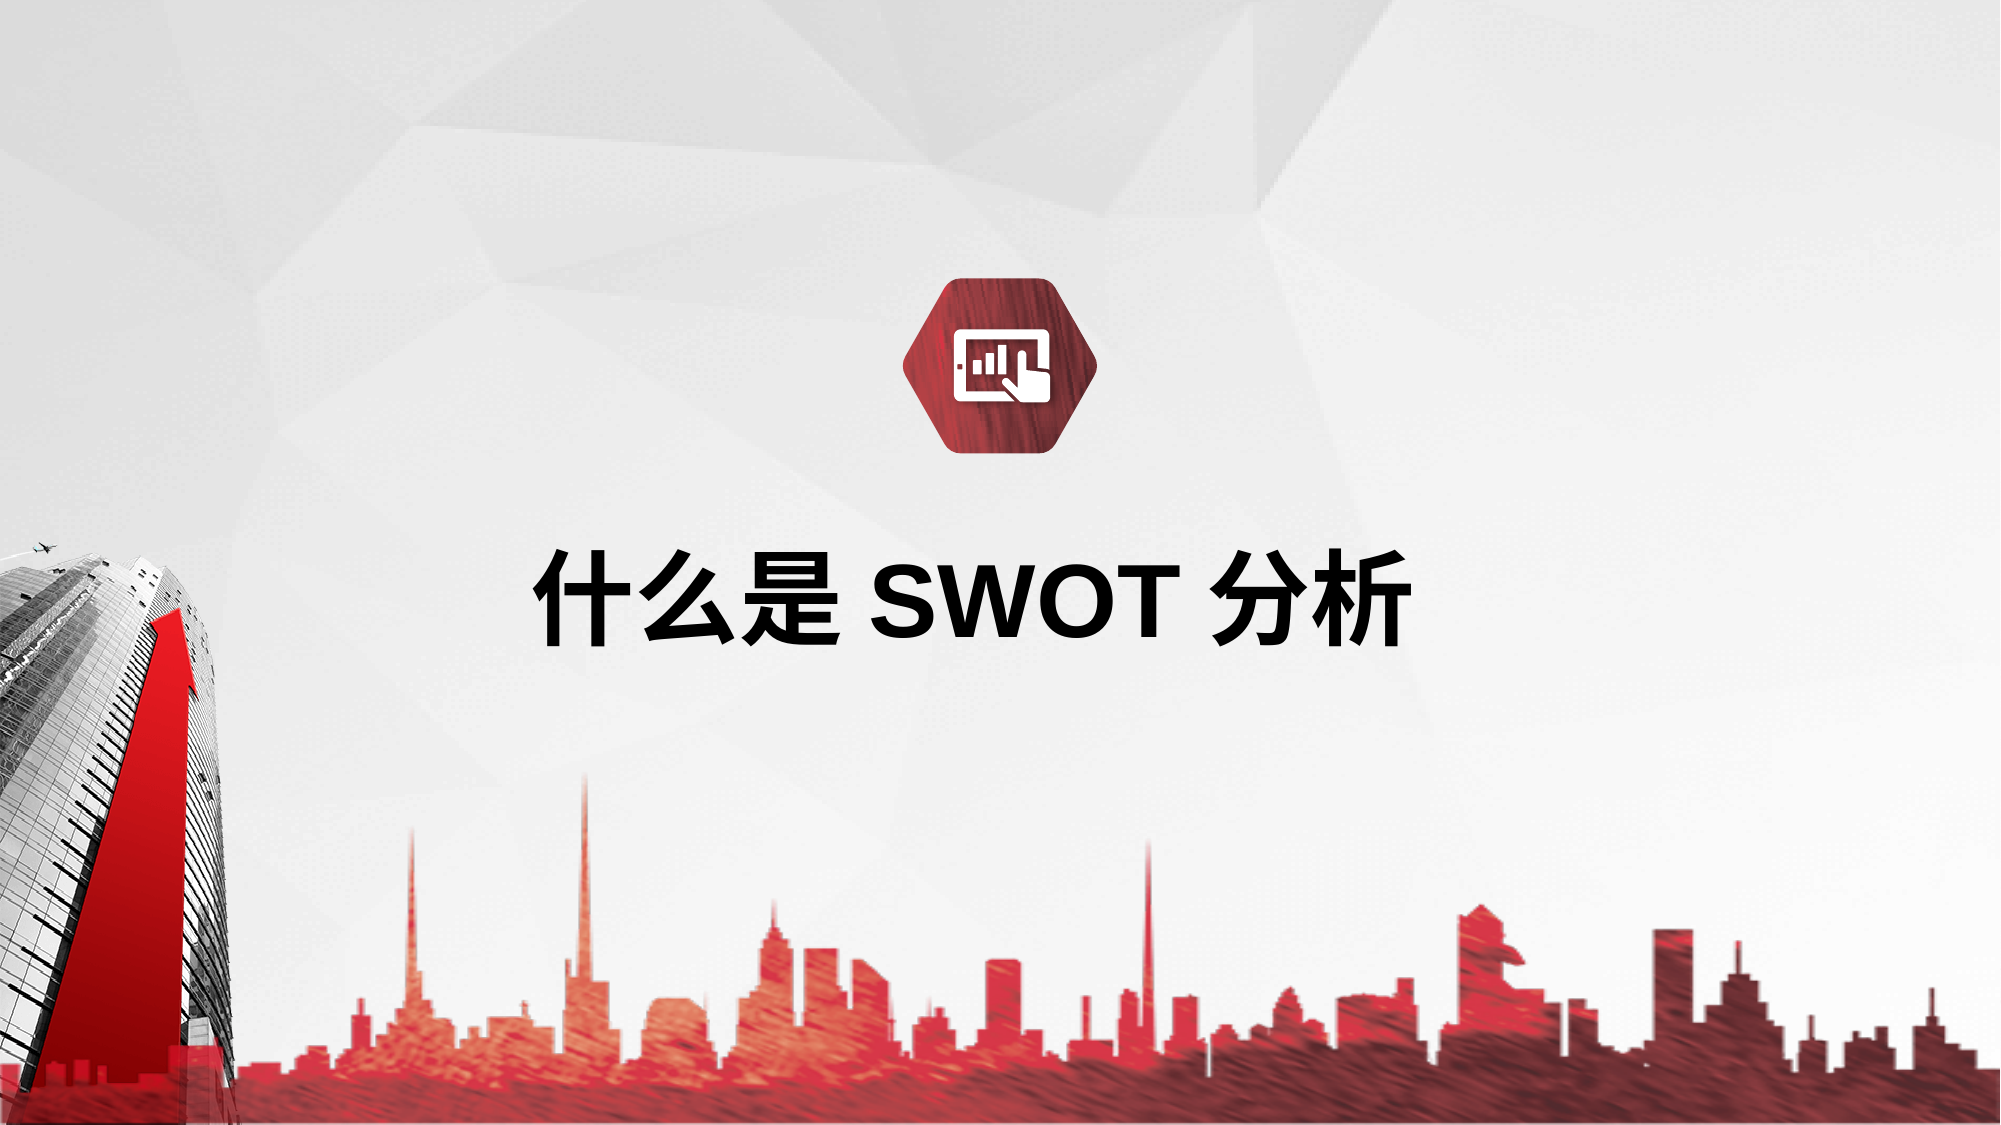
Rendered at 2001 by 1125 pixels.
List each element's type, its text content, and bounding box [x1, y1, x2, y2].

text_box [902, 278, 1098, 454]
text_box [953, 329, 1050, 402]
text_box [1002, 350, 1051, 403]
picture [0, 0, 2001, 1125]
text_box 什么是SWOT分析 [402, 527, 1543, 664]
